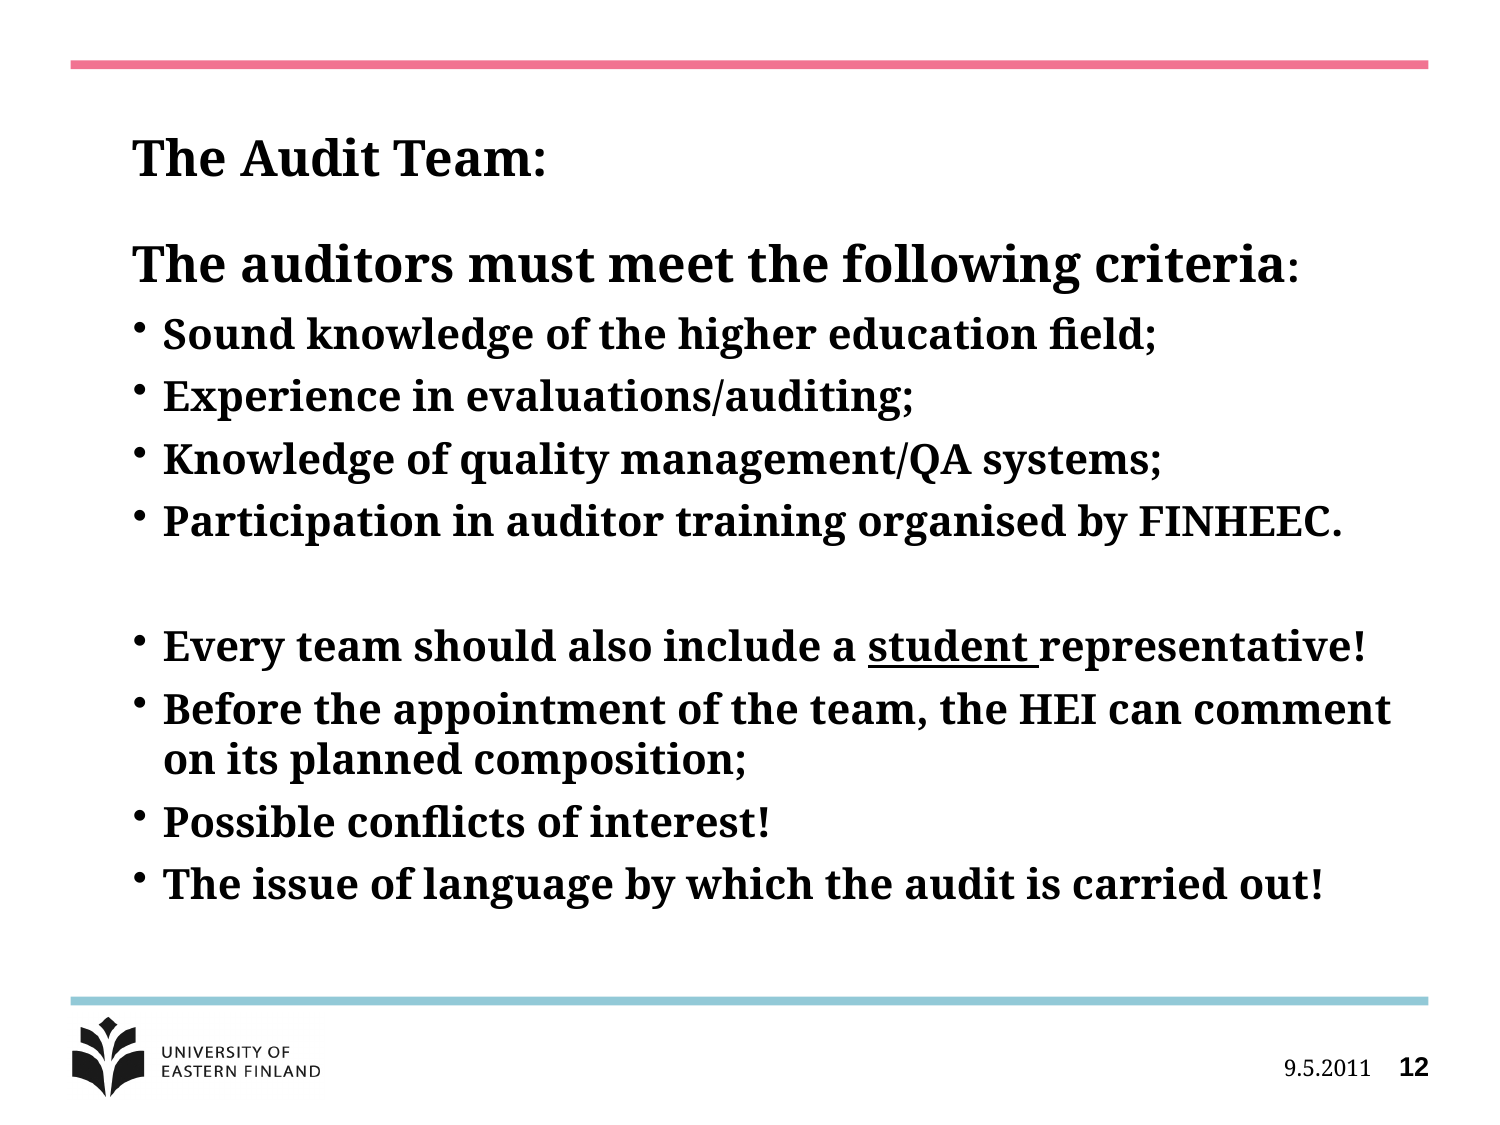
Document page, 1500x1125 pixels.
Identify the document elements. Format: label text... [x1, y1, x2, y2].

slide_number 12 [1369, 1046, 1430, 1089]
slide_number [1228, 1046, 1369, 1089]
title The Audit Team: [117, 107, 1430, 224]
picture [67, 1012, 325, 1100]
list The auditors must meet the following criteria: Sound knowledge of the higher education field; Experience in evaluations/auditing; Knowledge of quality management/QA systems; Participation in auditor training organised by FINHEEC. Every team should also include a student representative! Before the appointment of the team, the HEI can comment on its planned composition; Possible conflicts of interest! The issue of language by which the audit is carried out! [117, 224, 1430, 988]
